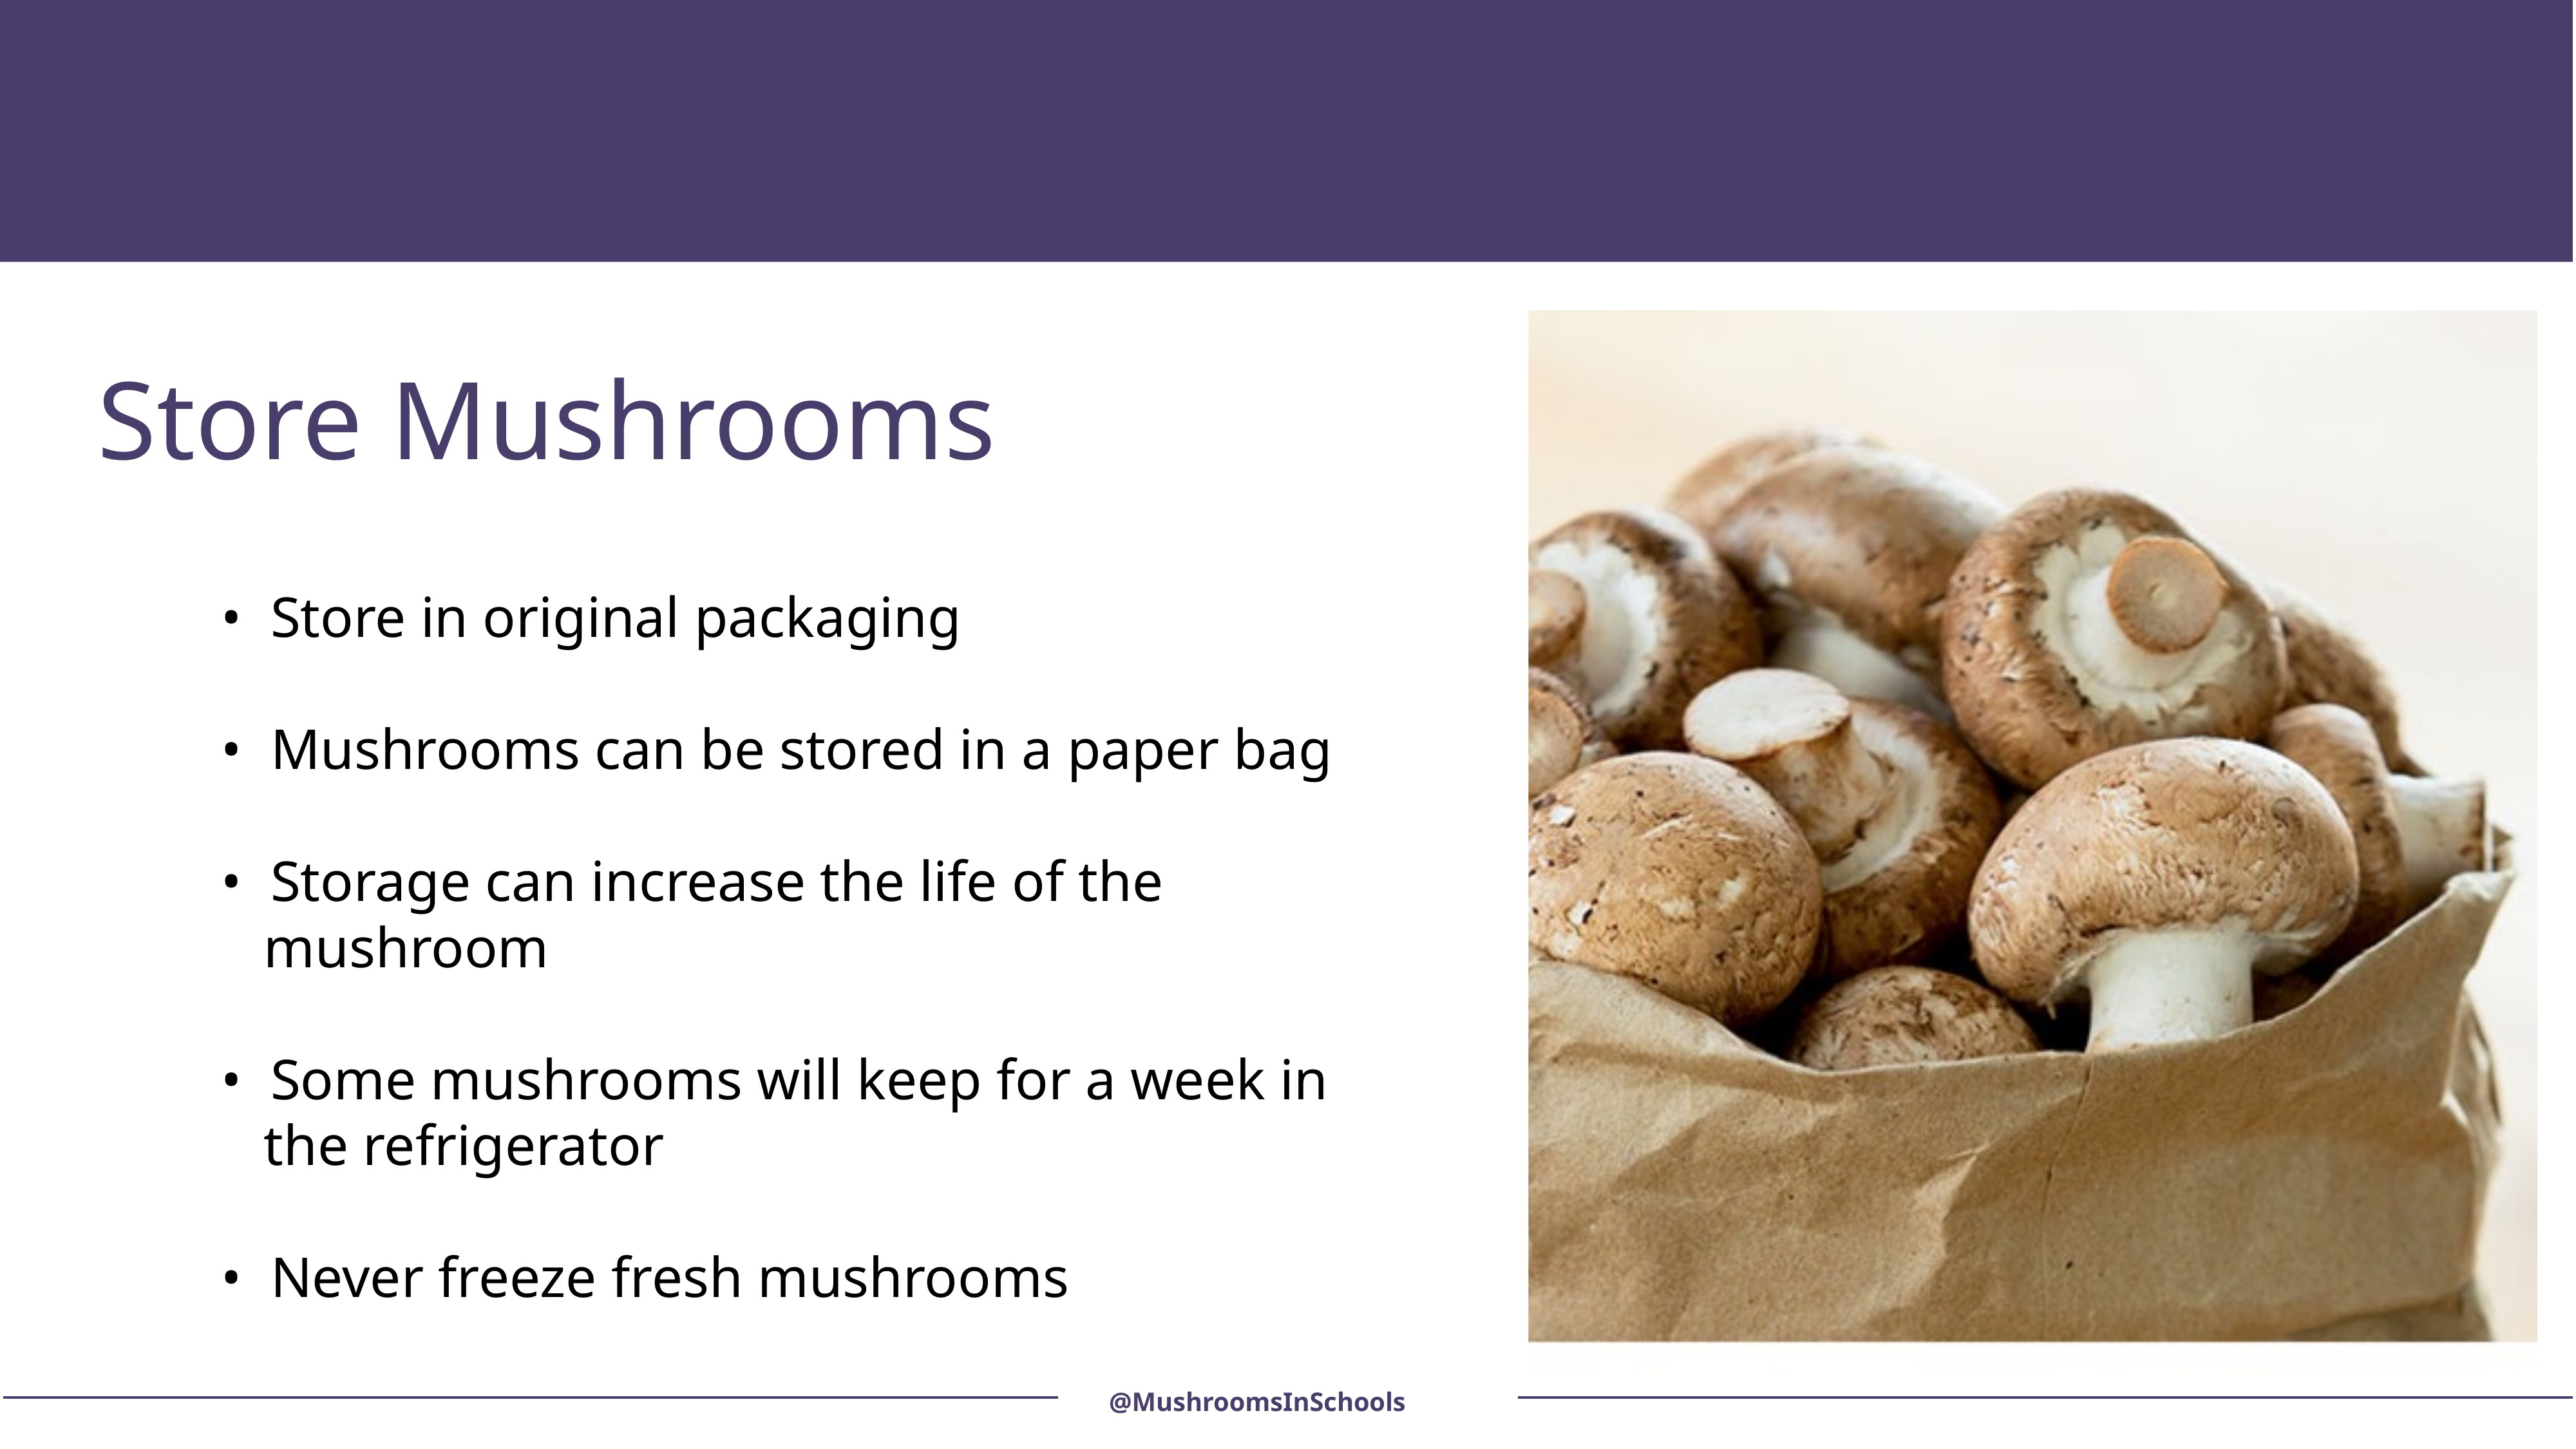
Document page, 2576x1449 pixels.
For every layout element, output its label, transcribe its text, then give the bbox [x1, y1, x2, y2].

text_box [0, 0, 2573, 262]
text_box Store Mushrooms [92, 346, 1528, 486]
text_box • Store in original packaging • Mushrooms can be stored in a paper bag • Storage can increase the life of the mushroom • Some mushrooms will keep for a week in the refrigerator • Never freeze fresh mushrooms [215, 577, 1522, 1314]
picture [1528, 310, 2538, 1374]
text_box @MushroomsInSchools [1103, 1359, 1473, 1423]
